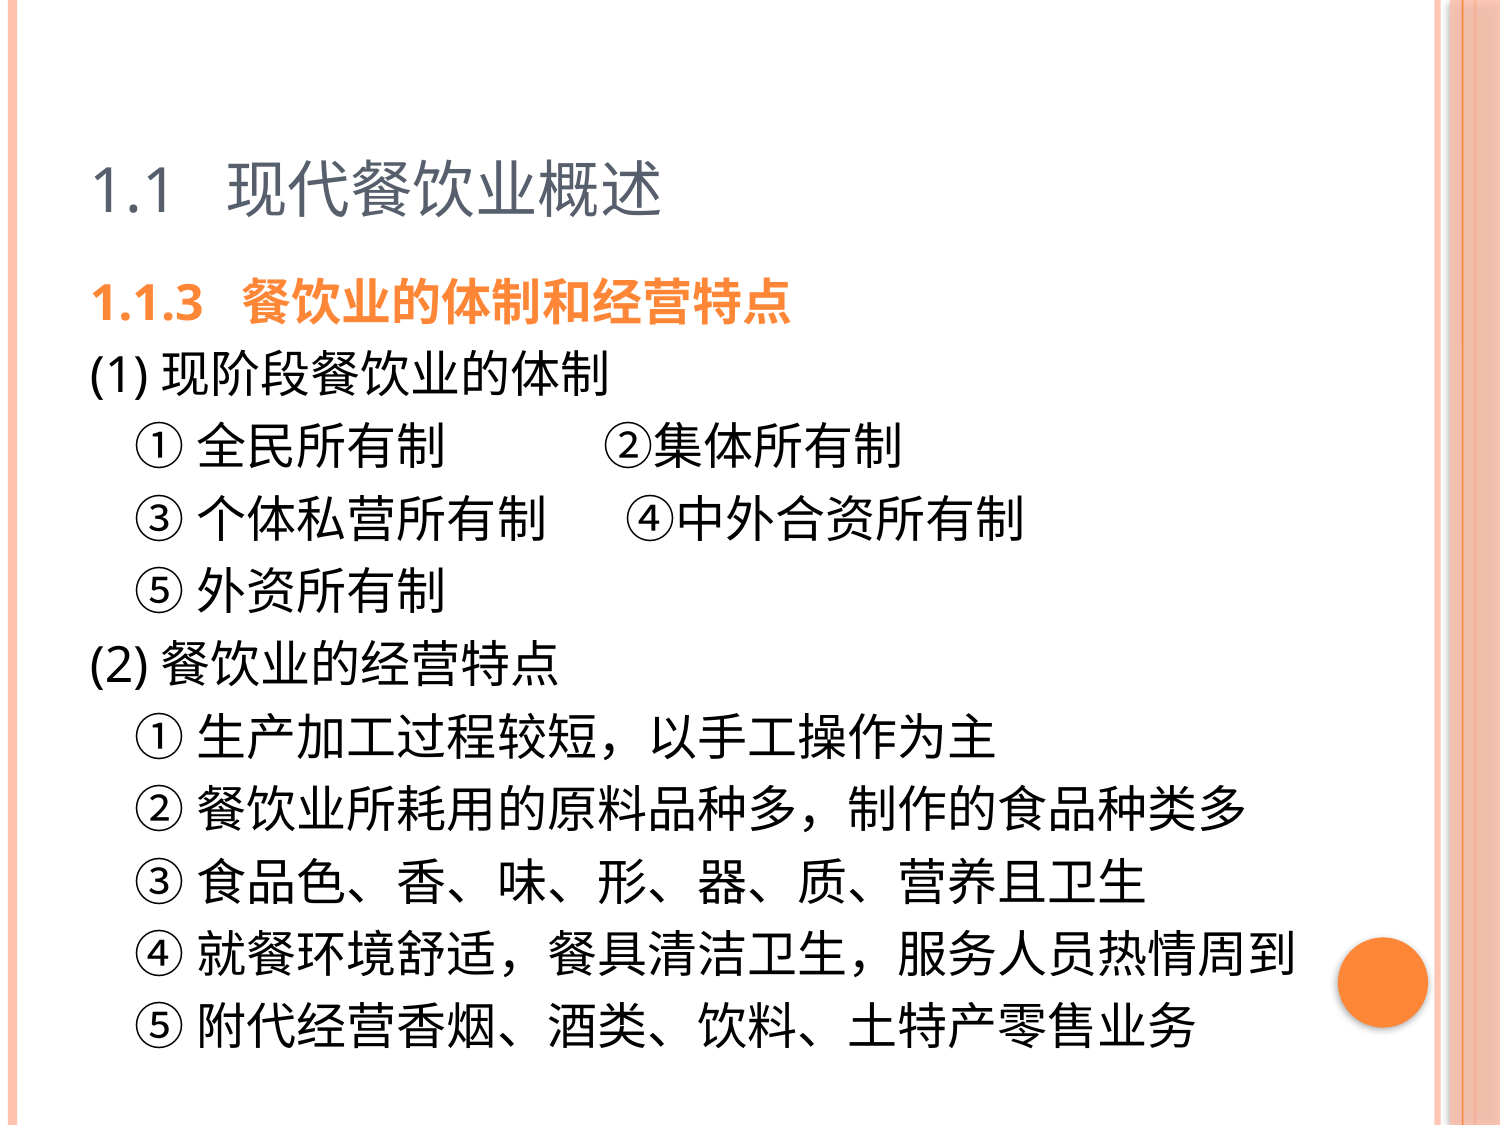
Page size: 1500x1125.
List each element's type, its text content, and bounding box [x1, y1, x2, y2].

title 1.1 现代餐饮业概述 [75, 45, 1300, 233]
list 1.1.3 餐饮业的体制和经营特点 (1)现阶段餐饮业的体制 ①全民所有制 ②集体所有制 ③个体私营所有制 ④中外合资所有制 ⑤外资所有制 (2)餐饮业的经营特点 ①生产加工过程较短，以手工操作为主 ②餐饮业所耗用的原料品种多，制作的食品种类多 ③食品色、香、味、形、器、质、营养且卫生 ④就餐环境舒适，餐具清洁卫生，服务人员热情周到 ⑤附代经营香烟、酒类、饮料、土特产零售业务 [74, 262, 1329, 1063]
